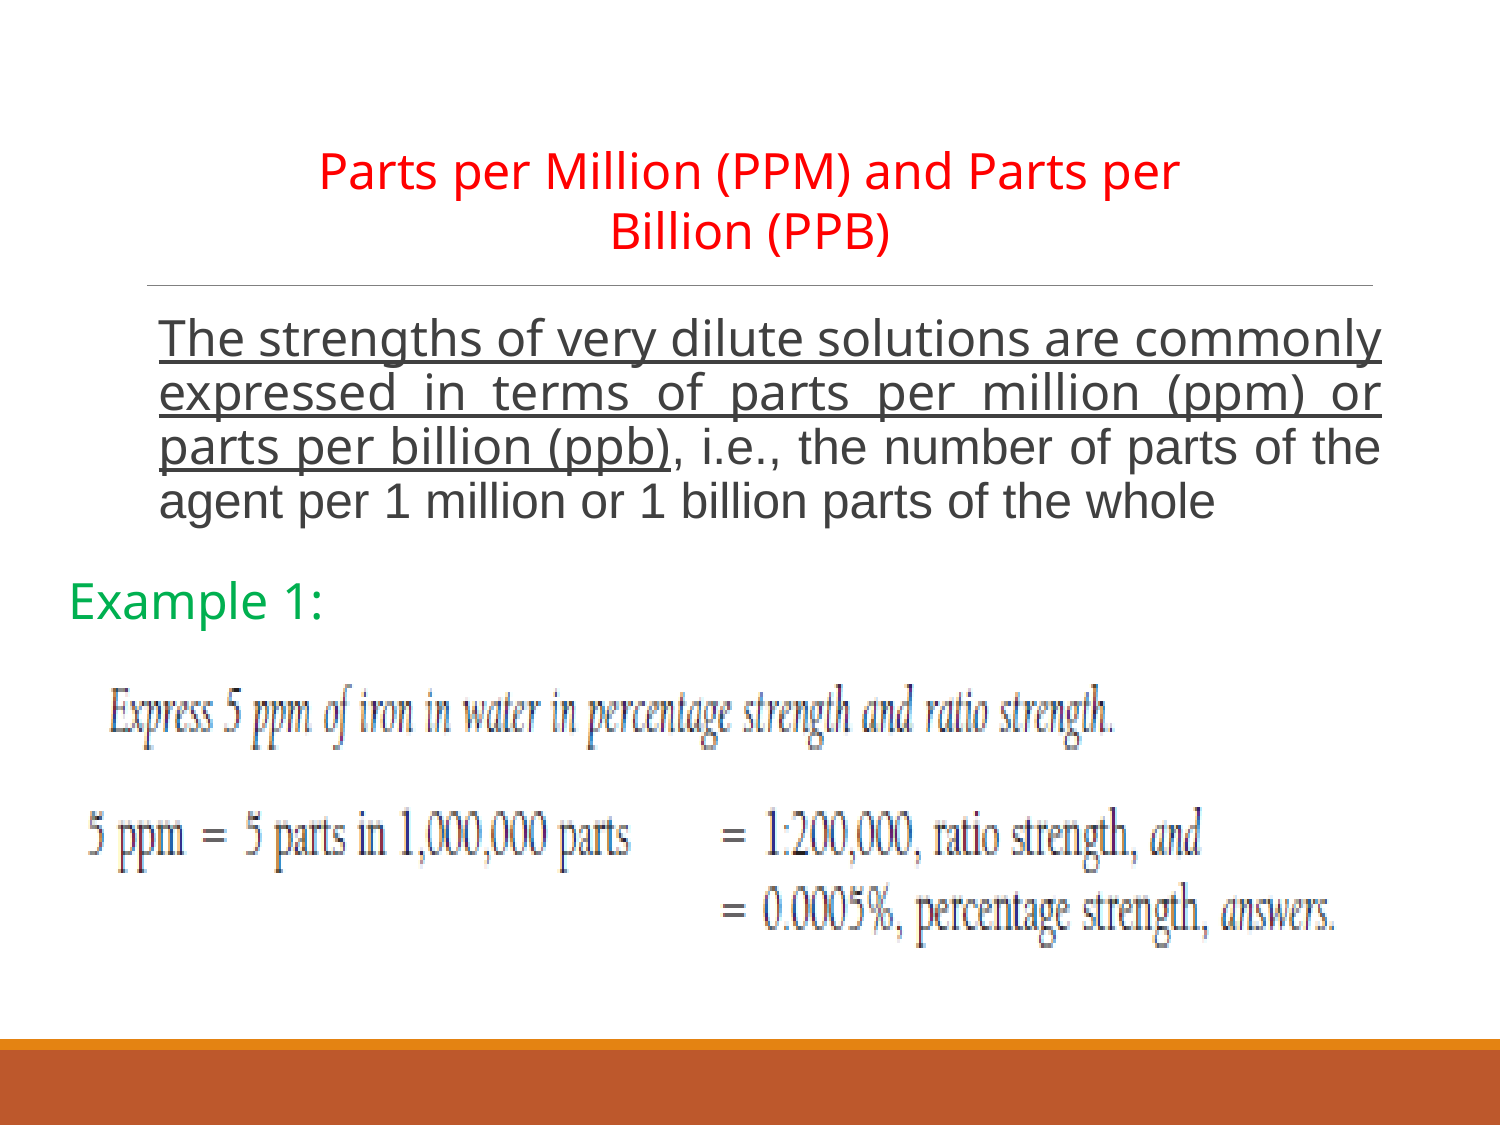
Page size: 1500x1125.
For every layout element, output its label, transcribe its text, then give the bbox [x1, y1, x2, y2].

list The strengths of very dilute solutions are commonly expressed in terms of parts per million (ppm) or parts per billion (ppb), i.e., the number of parts of the agent per 1 million or 1 billion parts of the whole [140, 305, 1383, 539]
picture [53, 661, 1470, 963]
text_box Example 1: [53, 562, 454, 638]
text_box Parts per Million (PPM) and Parts per Billion (PPB) [231, 132, 1269, 267]
